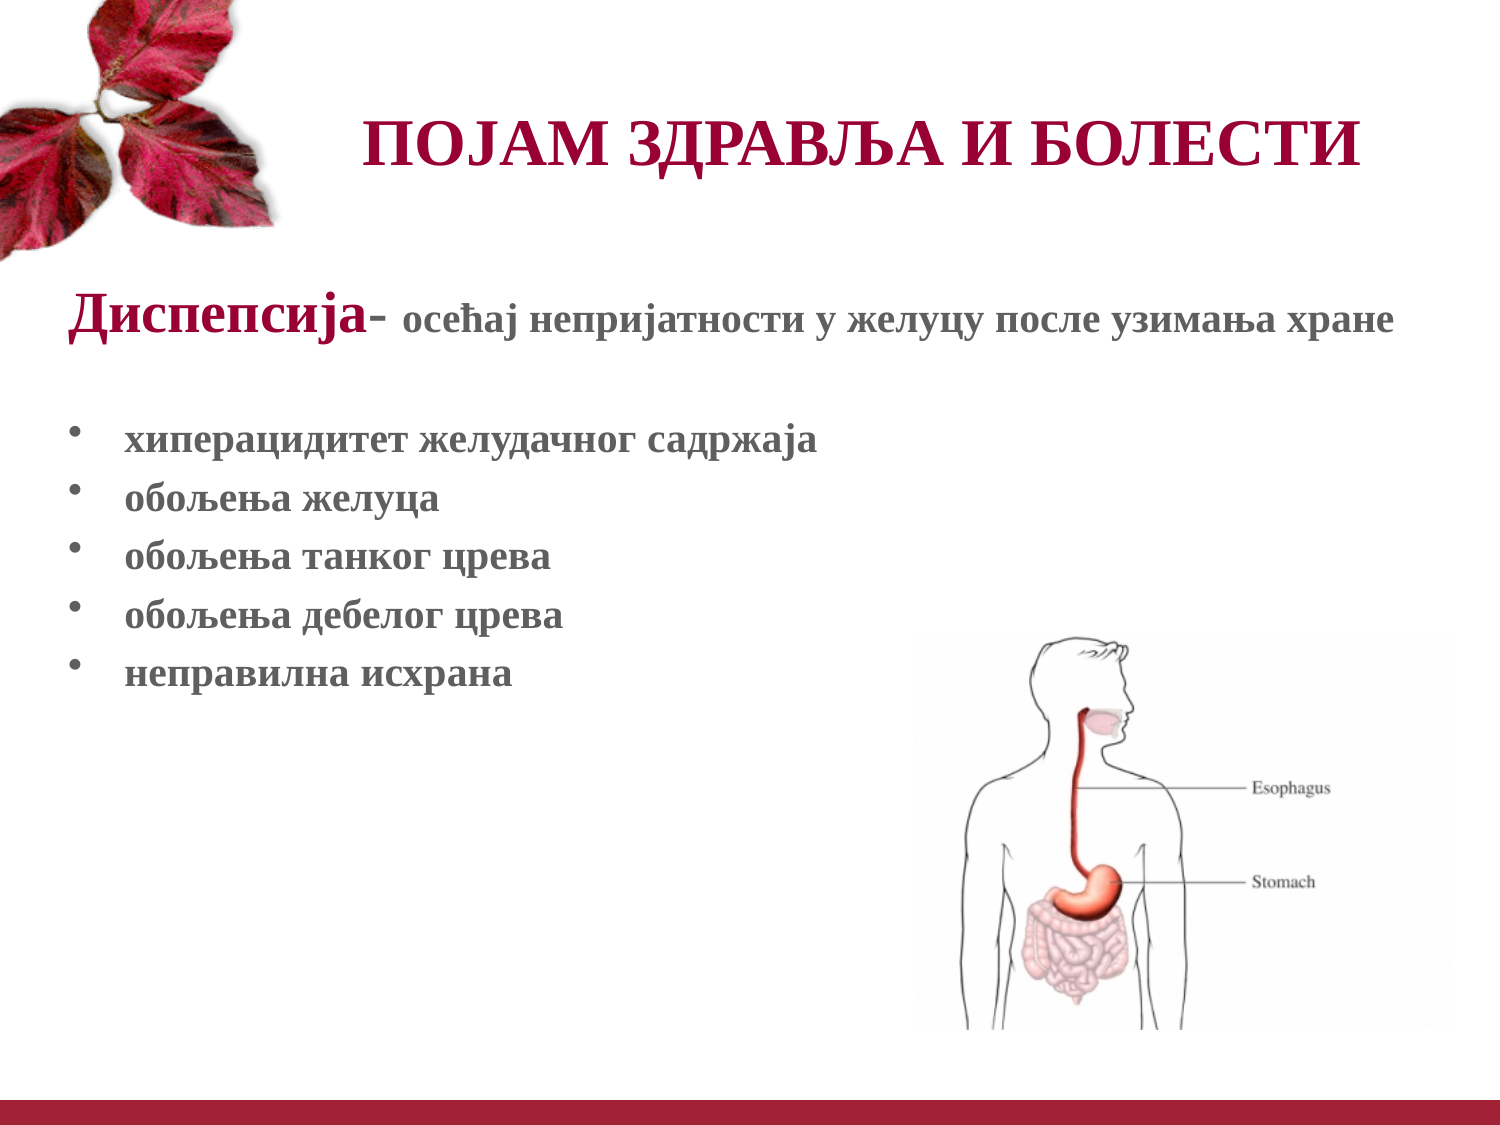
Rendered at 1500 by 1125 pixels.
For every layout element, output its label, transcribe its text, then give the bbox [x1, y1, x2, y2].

title ПОЈАМ ЗДРАВЉА И БОЛЕСТИ [289, 44, 1436, 233]
picture [915, 632, 1454, 1030]
list Диспепсија- осећај непријатности у желуцу после узимања хране хиперацидитет желудачног садржаја обољења желуца обољења танког црева обољења дебелог црева неправилна исхрана [52, 266, 1448, 1010]
picture [0, 0, 295, 273]
